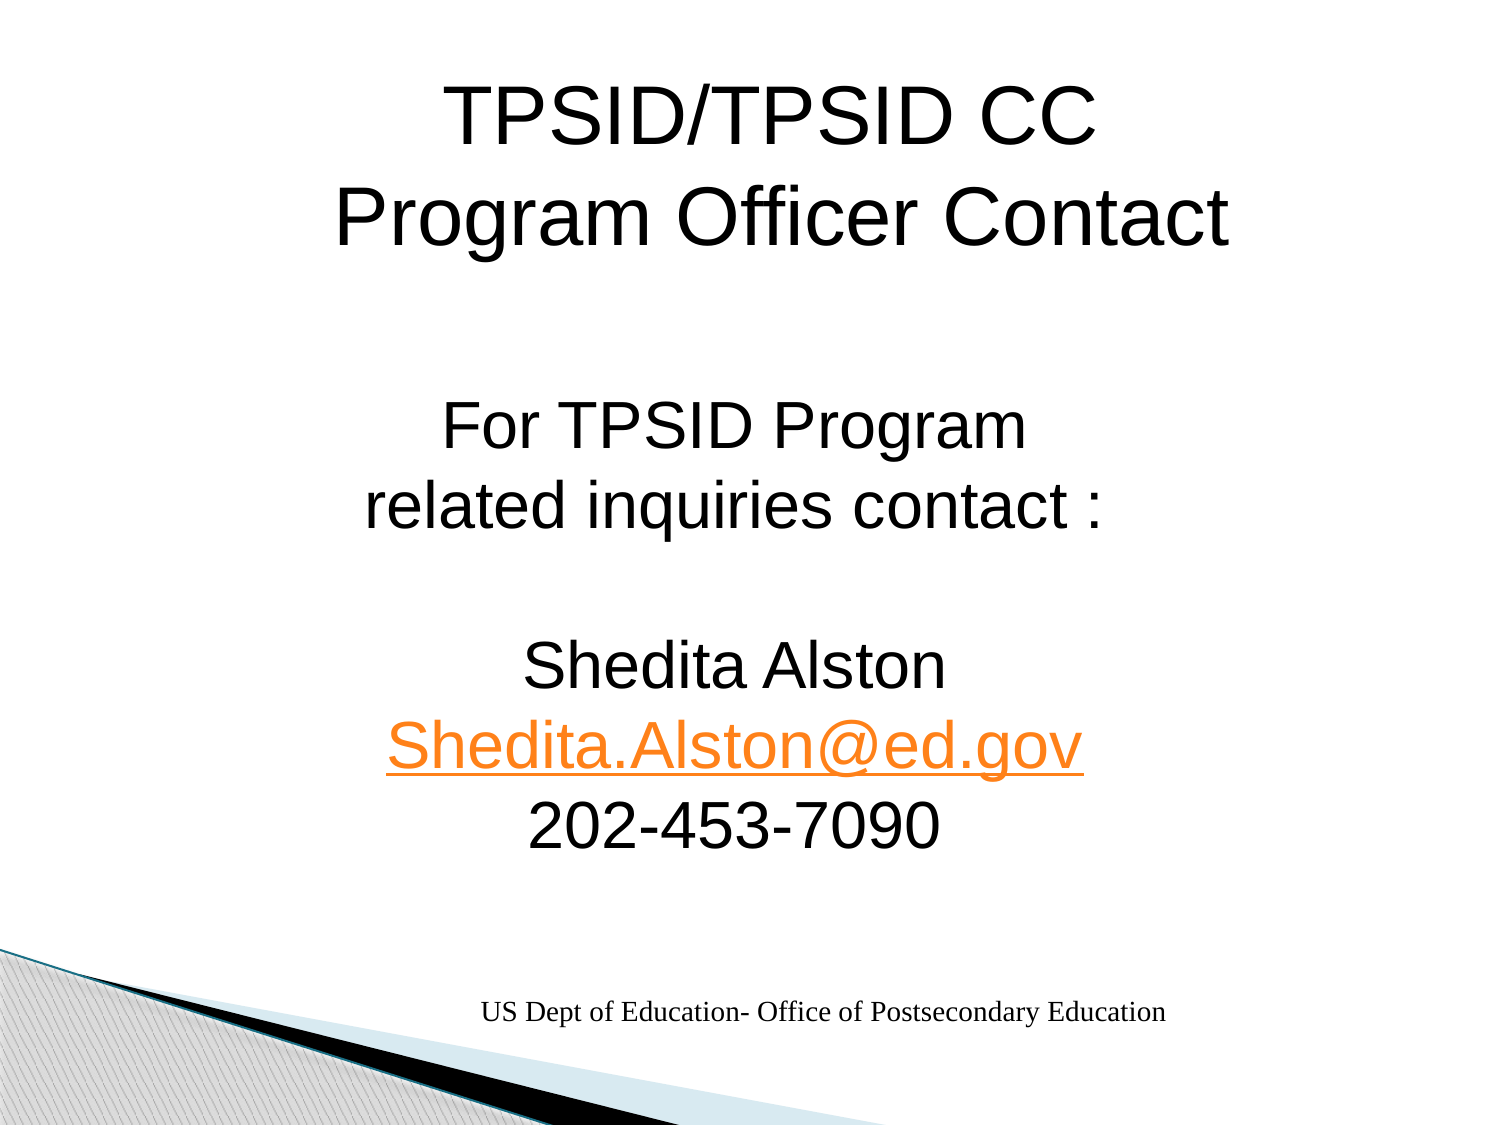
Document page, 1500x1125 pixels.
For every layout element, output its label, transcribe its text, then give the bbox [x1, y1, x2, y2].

title TPSID/TPSID CC Program Officer Contact [88, 425, 1476, 510]
title TPSID/TPSID CC Program Officer Contact [88, 54, 1476, 140]
text_box [37, 140, 1477, 425]
text_box For TPSID Program related inquiries contact : Shedita Alston Shedita.Alston@ed.gov 202-453-7090 [122, 510, 1348, 950]
footer US Dept of Education- Office of Postsecondary Education [332, 984, 1183, 1035]
